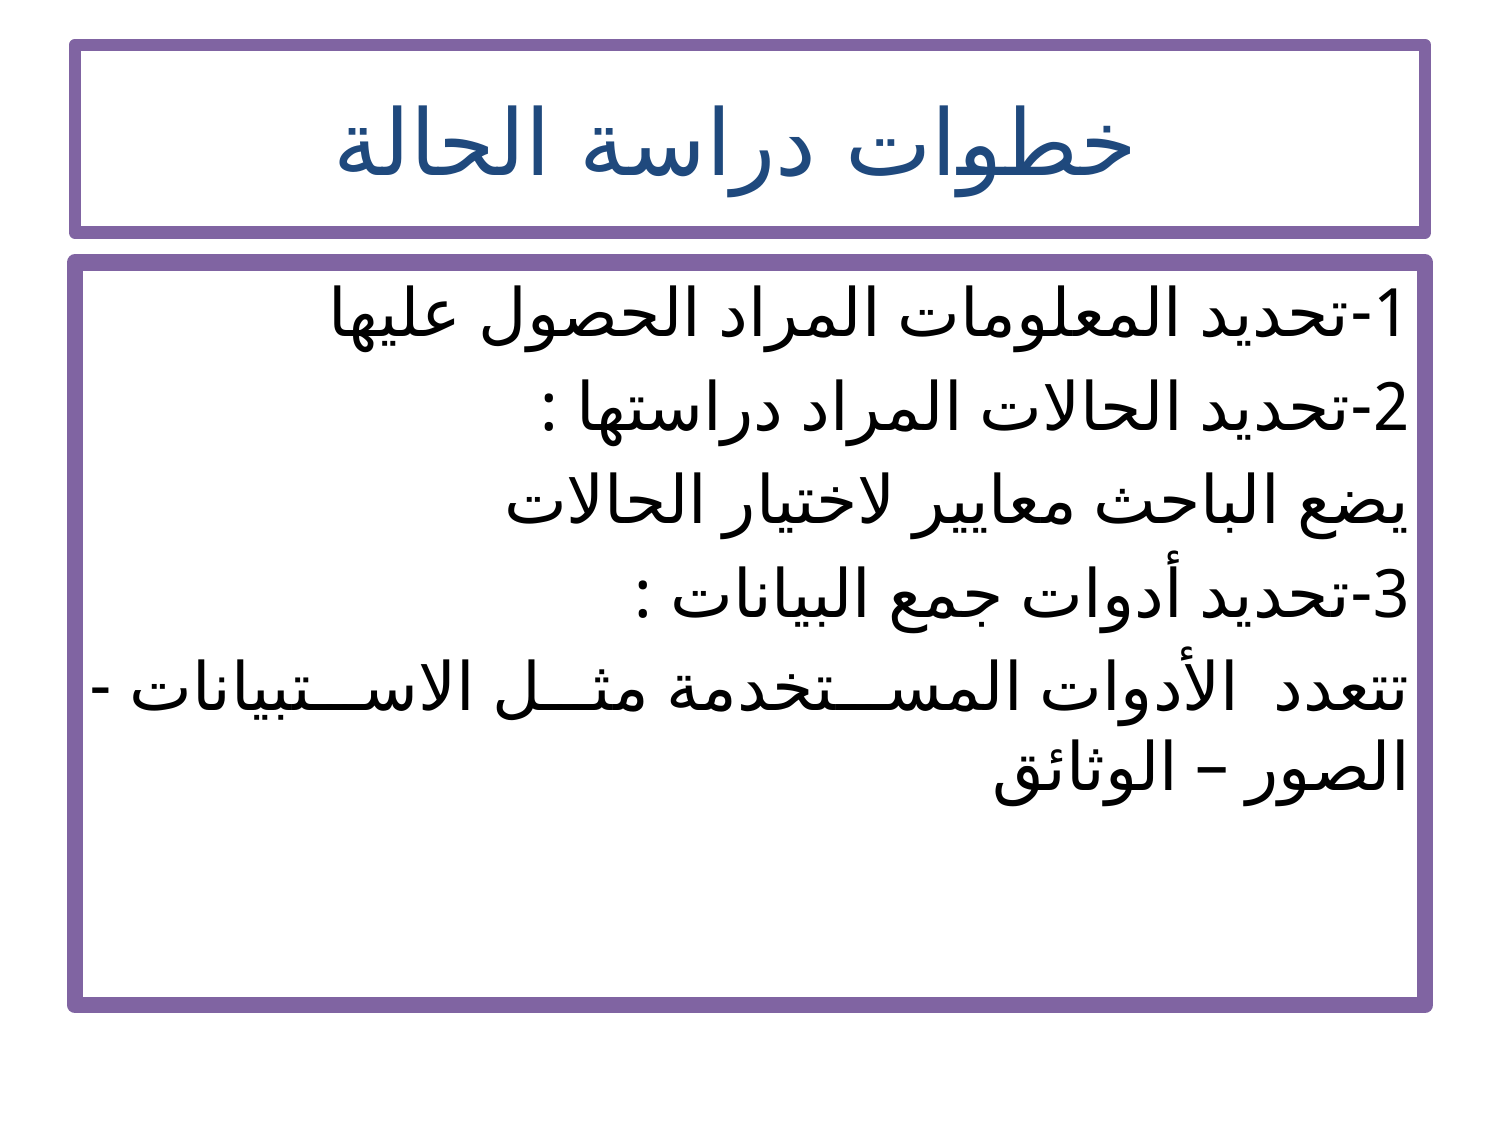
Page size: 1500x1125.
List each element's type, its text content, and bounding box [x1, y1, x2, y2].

list 1-تحديد المعلومات المراد الحصول عليها 2-تحديد الحالات المراد دراستها : يضع الباحث معايير لاختيار الحالات 3-تحديد أدوات جمع البيانات : تتعدد الأدوات المستخدمة مثل الاستبيانات - الصور – الوثائق [75, 262, 1425, 1005]
title خطوات دراسة الحالة [75, 45, 1425, 233]
